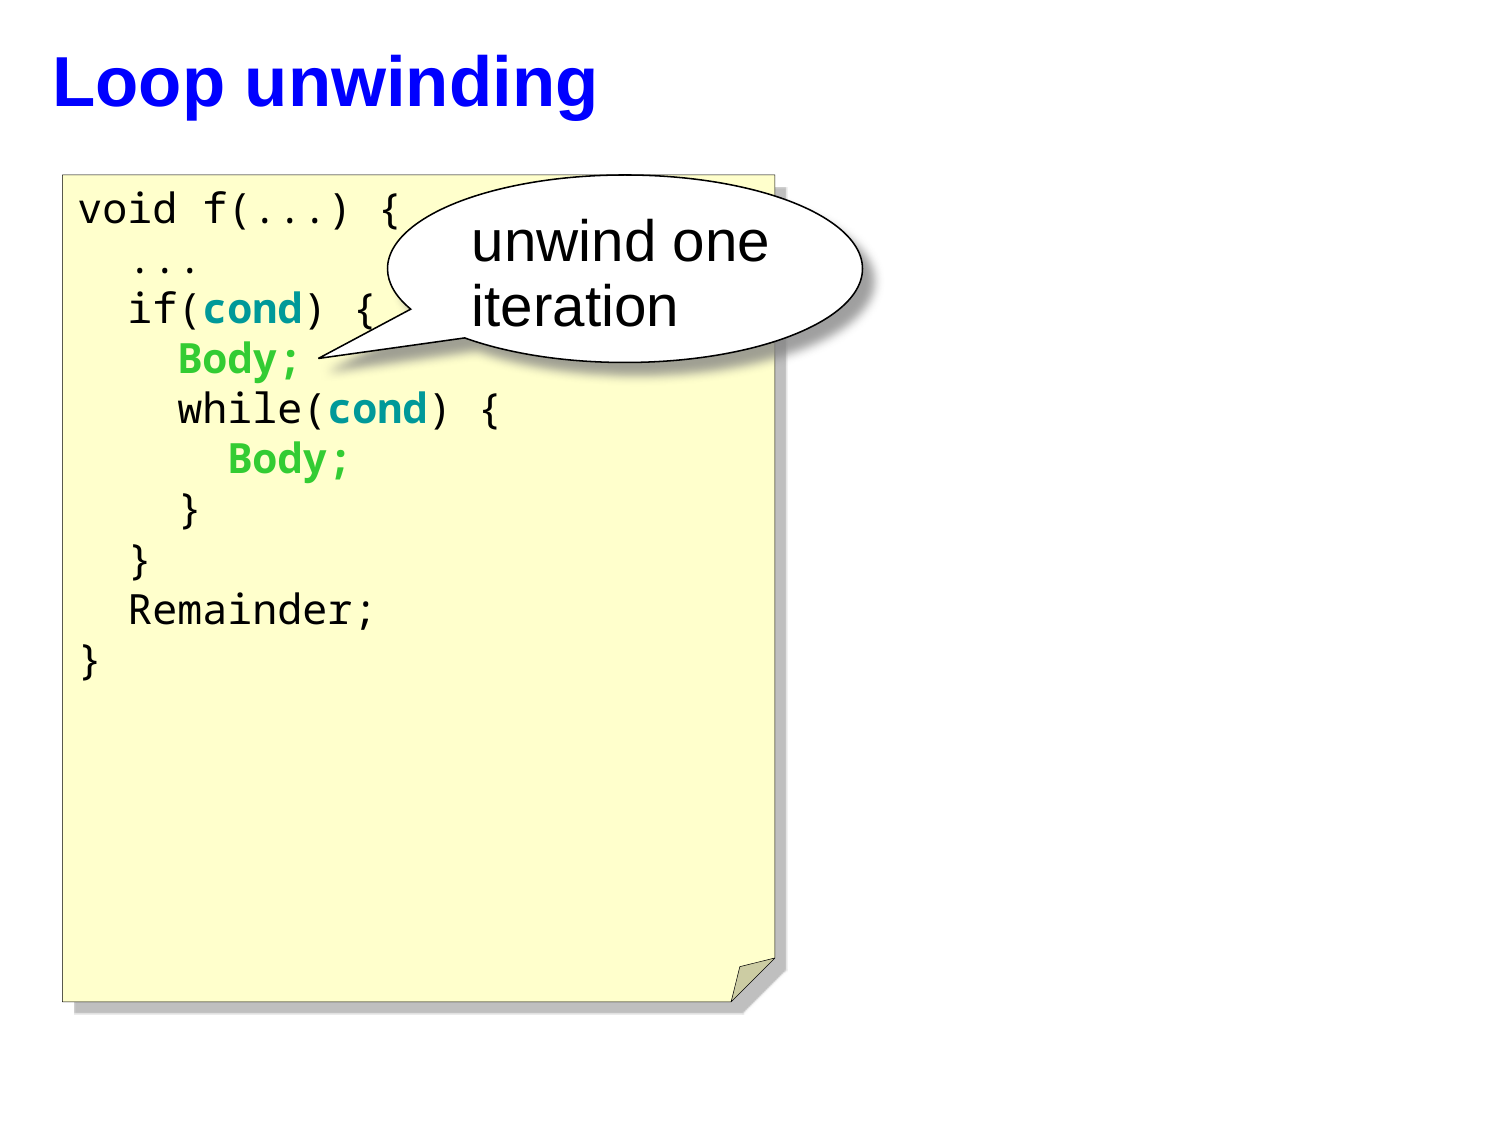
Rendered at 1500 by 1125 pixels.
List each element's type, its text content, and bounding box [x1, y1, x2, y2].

text_box unwind one iteration [318, 174, 863, 363]
text_box void f(...) { ... if(cond) { Body; while(cond) { Body; } } Remainder; } [62, 174, 775, 1002]
title Loop unwinding [37, 19, 1476, 138]
